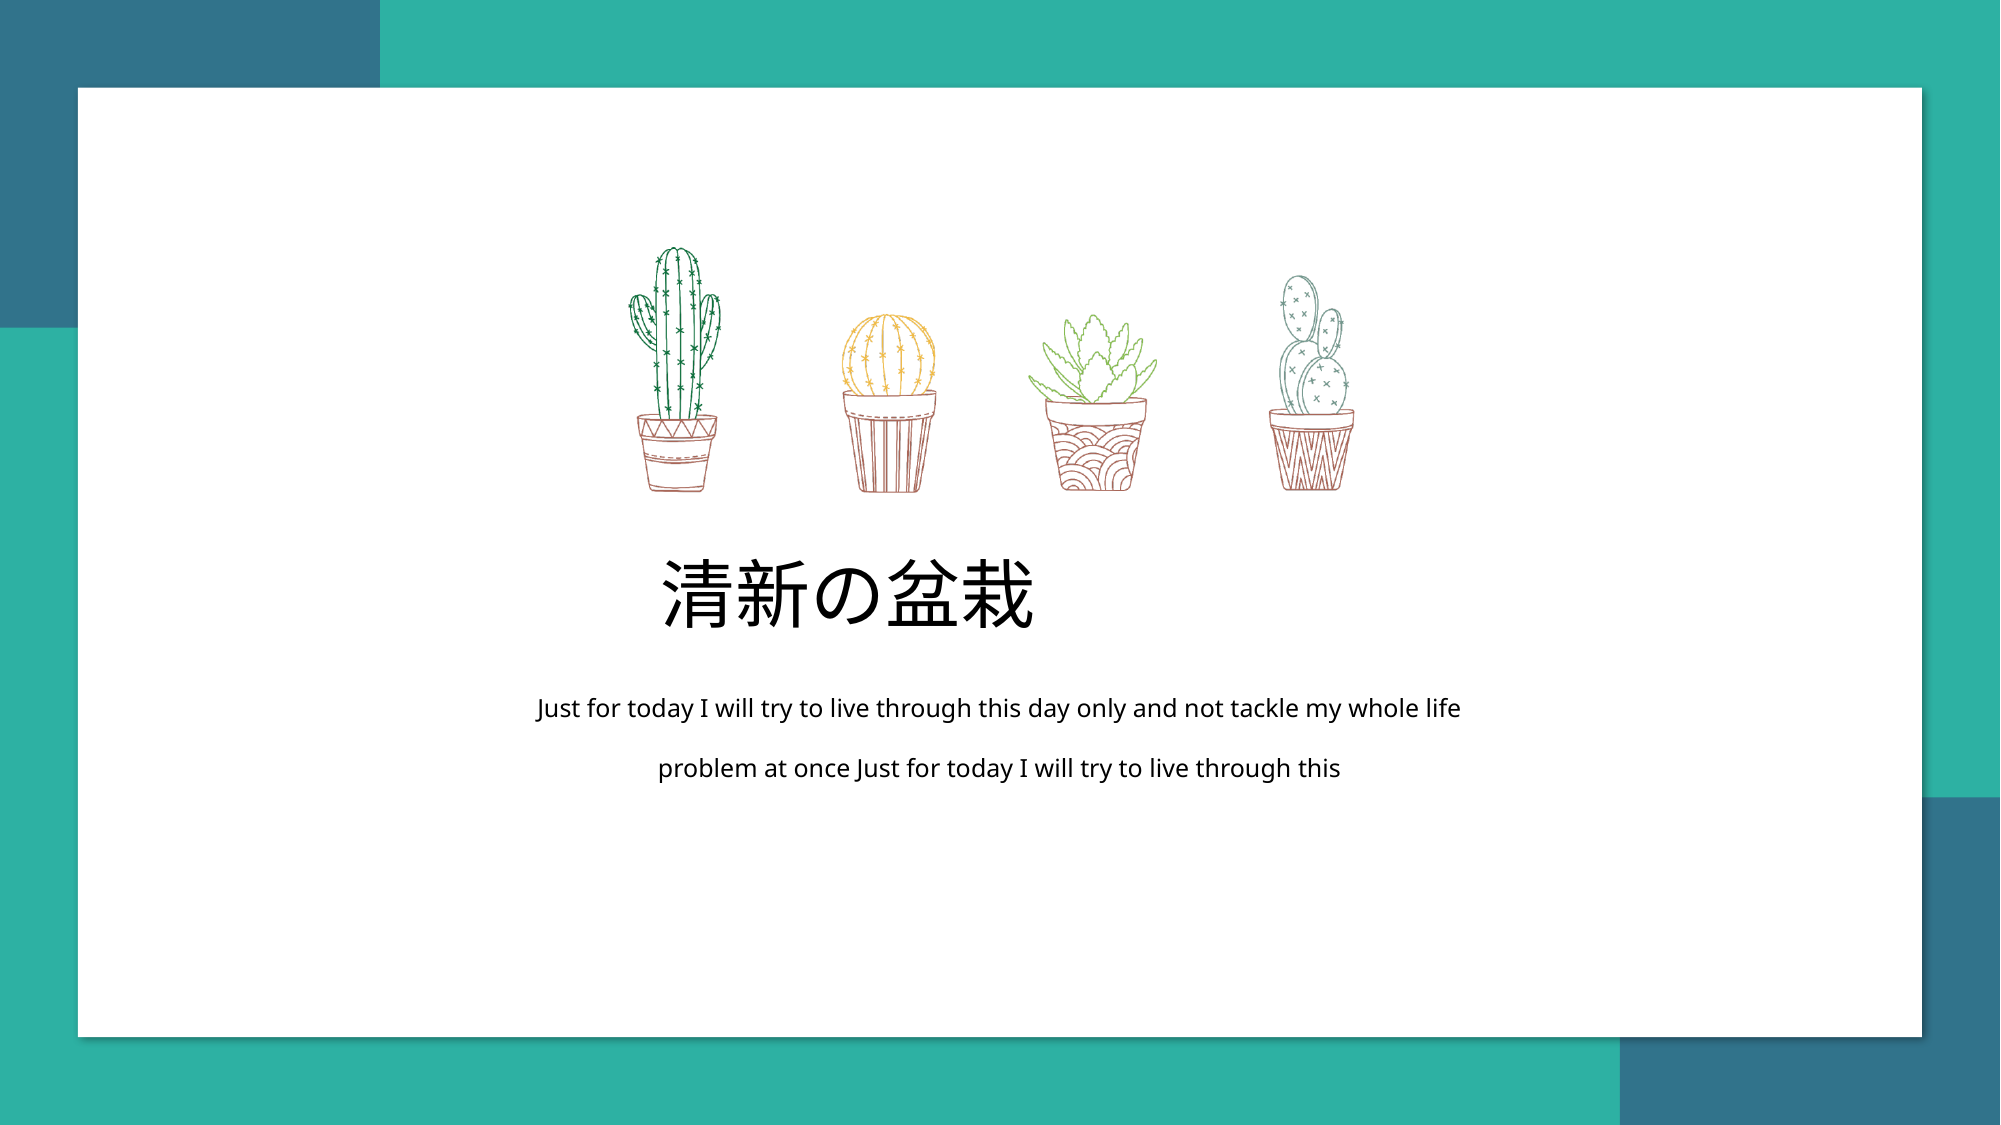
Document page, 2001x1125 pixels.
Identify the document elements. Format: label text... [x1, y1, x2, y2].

text_box 清新の盆栽 [645, 539, 1355, 645]
text_box Just for today I will try to live through this day only and not tackle my whole life problem at once Just for today I will try to live through this [500, 655, 1500, 790]
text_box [609, 231, 1356, 496]
